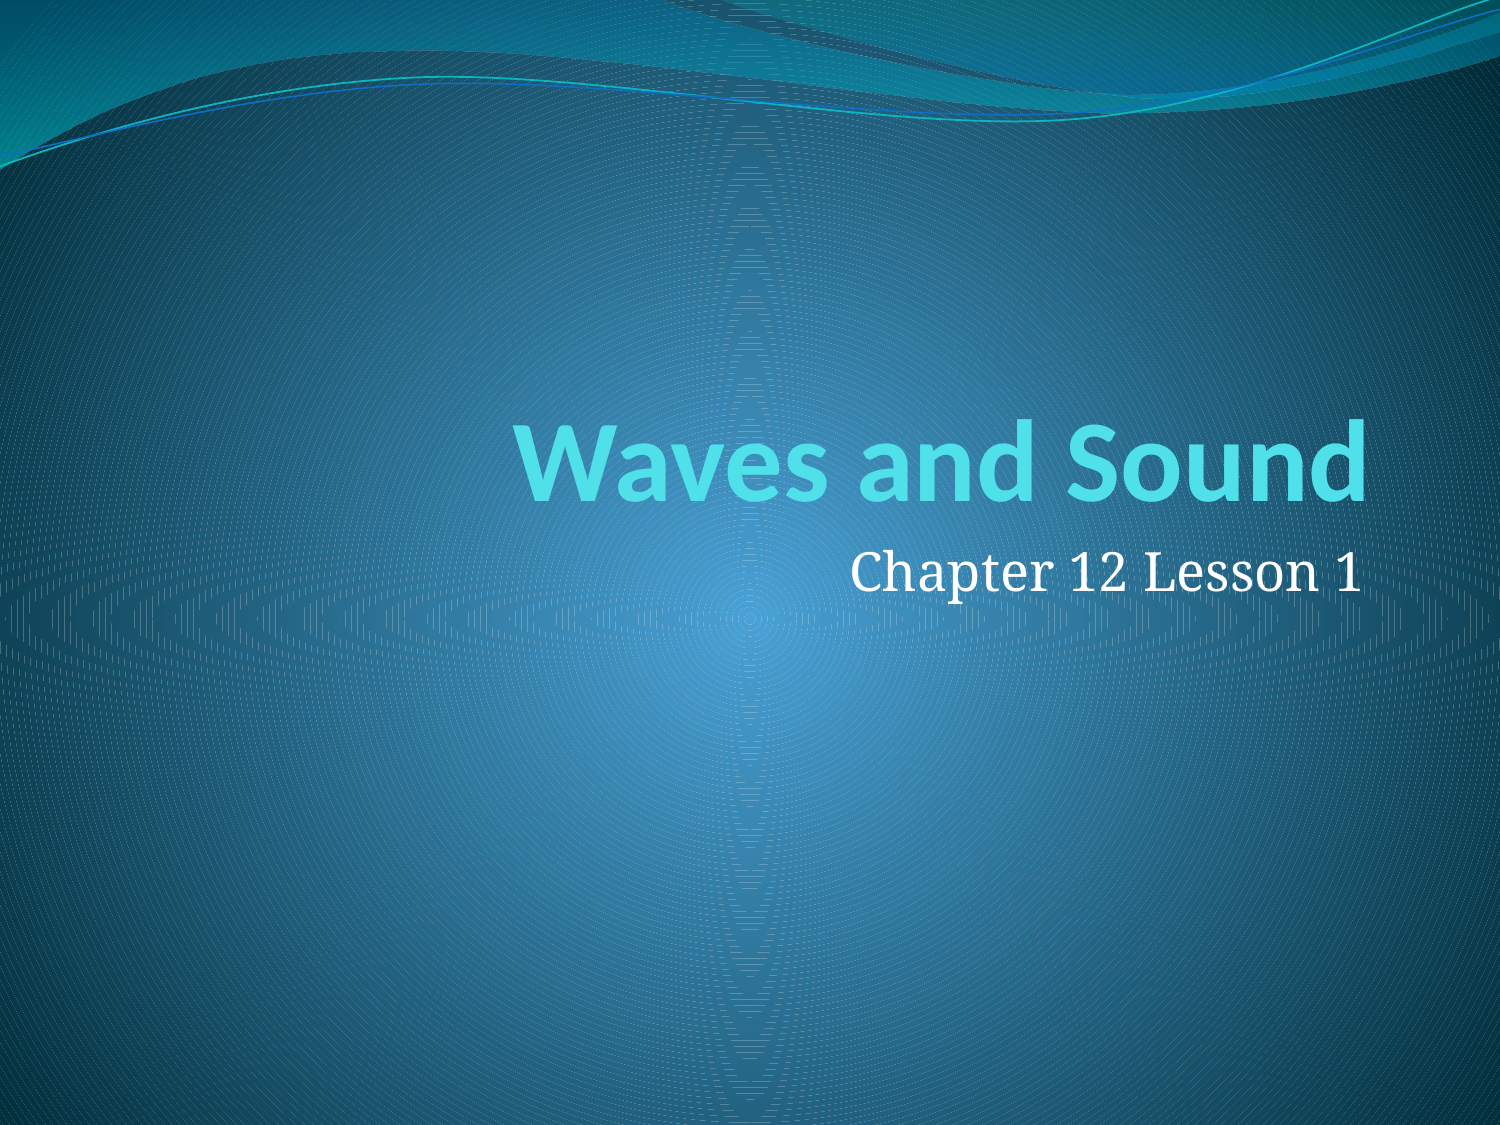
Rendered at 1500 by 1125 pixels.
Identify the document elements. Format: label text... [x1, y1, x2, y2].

subtitle Chapter 12 Lesson 1 [87, 529, 1376, 818]
title Waves and Sound [87, 224, 1376, 525]
